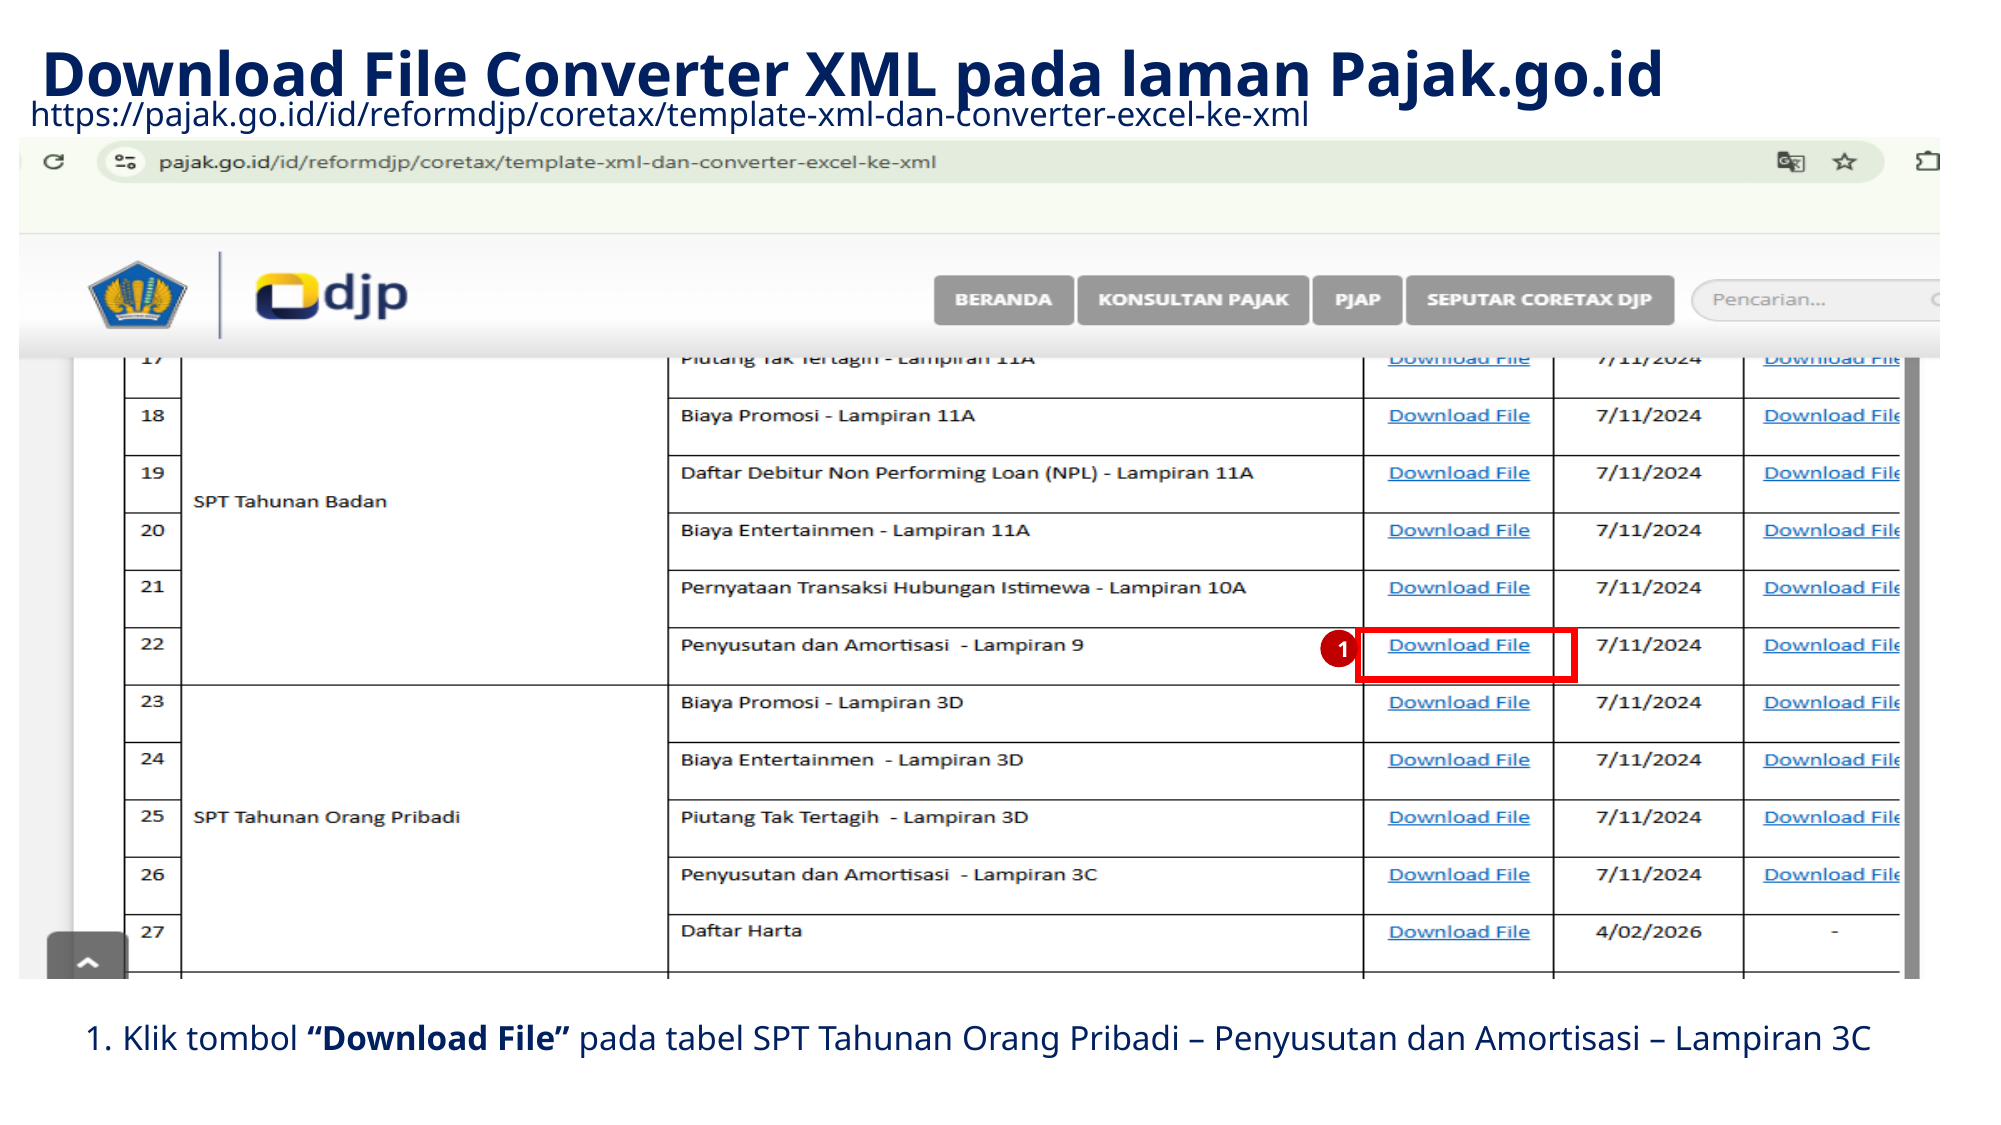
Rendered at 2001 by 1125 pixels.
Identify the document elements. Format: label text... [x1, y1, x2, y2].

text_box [19, 137, 1940, 979]
text_box https://pajak.go.id/id/reformdjp/coretax/template-xml-dan-converter-excel-ke-xml [30, 95, 1785, 133]
text_box Klik tombol “Download File” pada tabel SPT Tahunan Orang Pribadi – Penyusutan dan Amortisasi – Lampiran 3C [85, 1018, 1915, 1057]
text_box Download File Converter XML pada laman Pajak.go.id [41, 0, 1849, 109]
